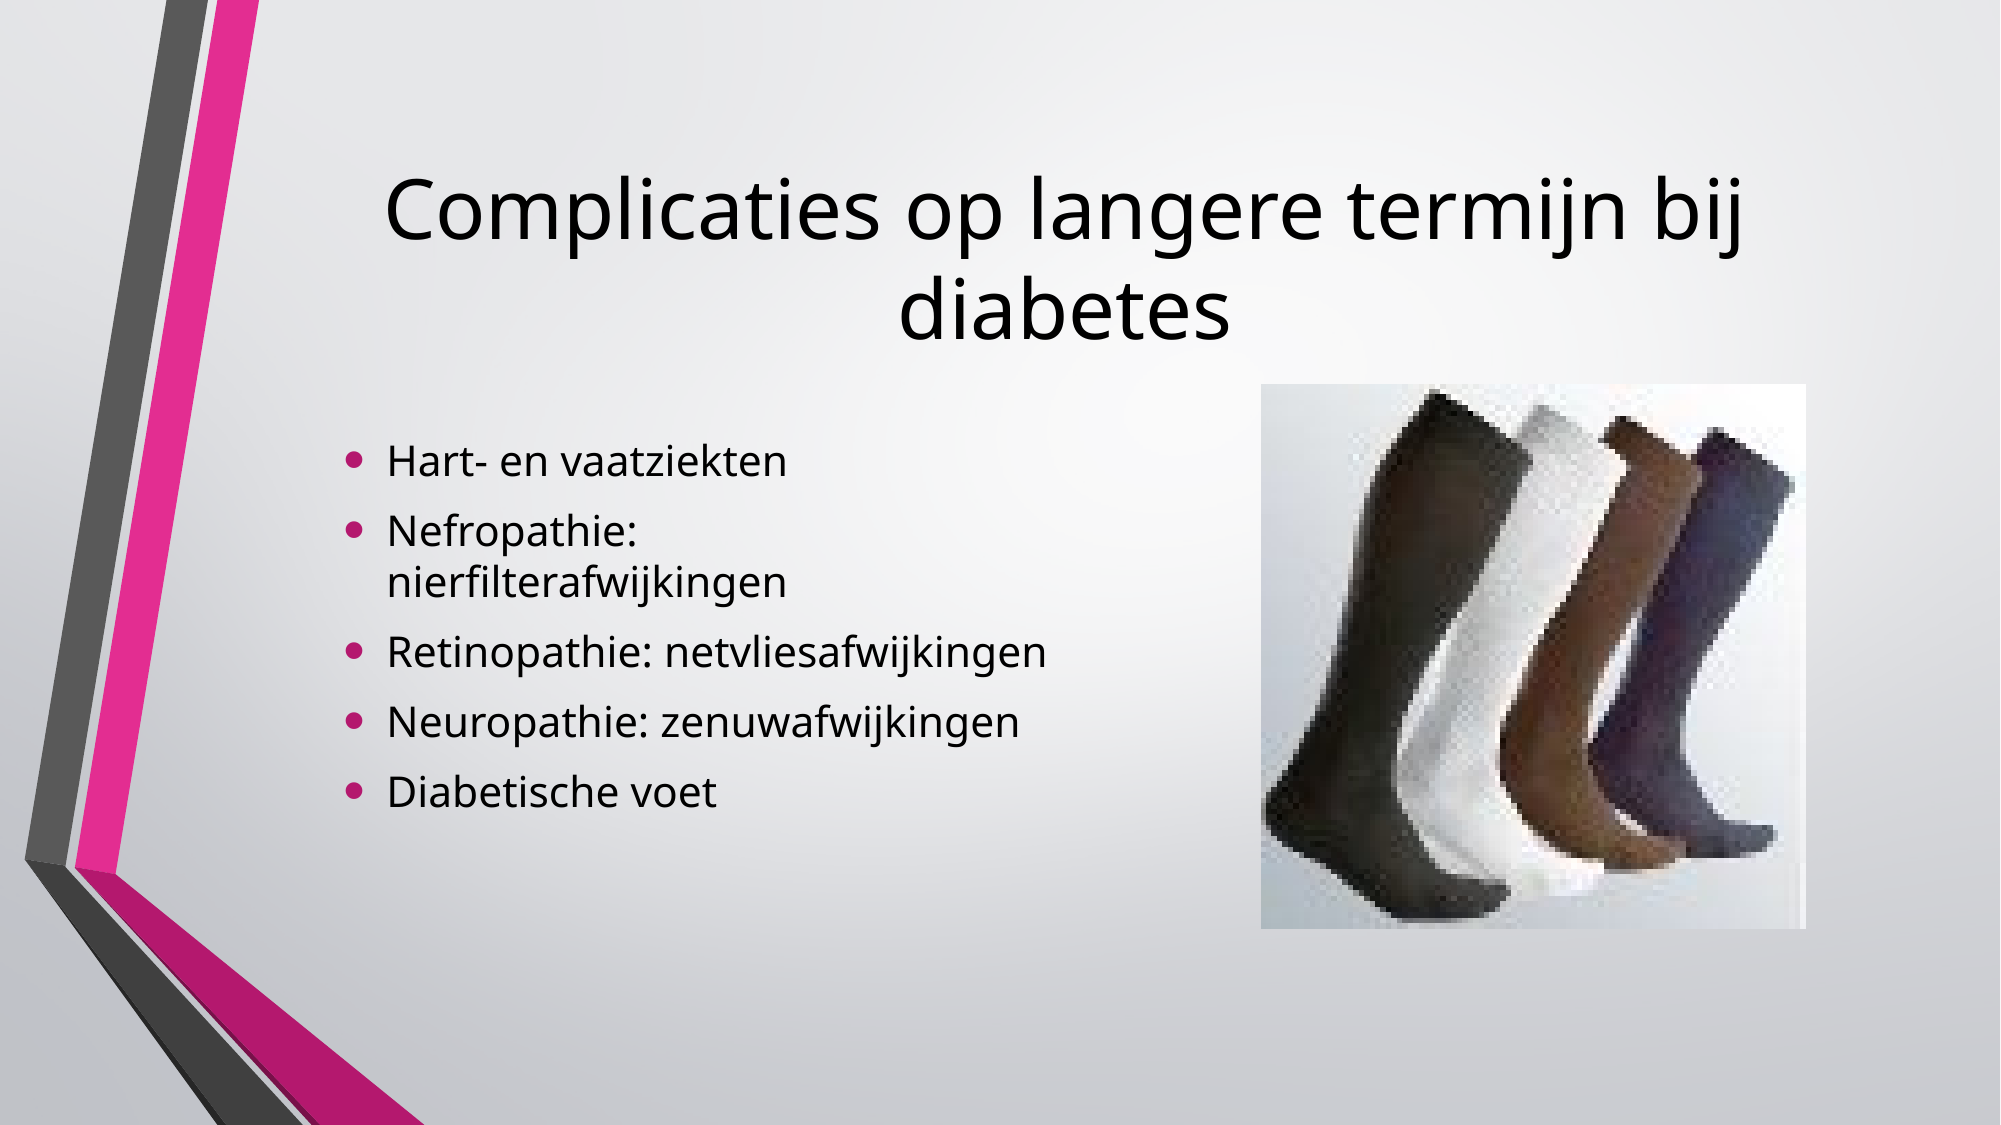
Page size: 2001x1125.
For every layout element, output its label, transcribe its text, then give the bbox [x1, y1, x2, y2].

picture [1261, 384, 1806, 929]
title Complicaties op langere termijn bij diabetes [243, 112, 1887, 400]
list Hart- en vaatziekten Nefropathie: nierfilterafwijkingen Retinopathie: netvliesafwijkingen Neuropathie: zenuwafwijkingen Diabetische voet [328, 399, 1066, 850]
